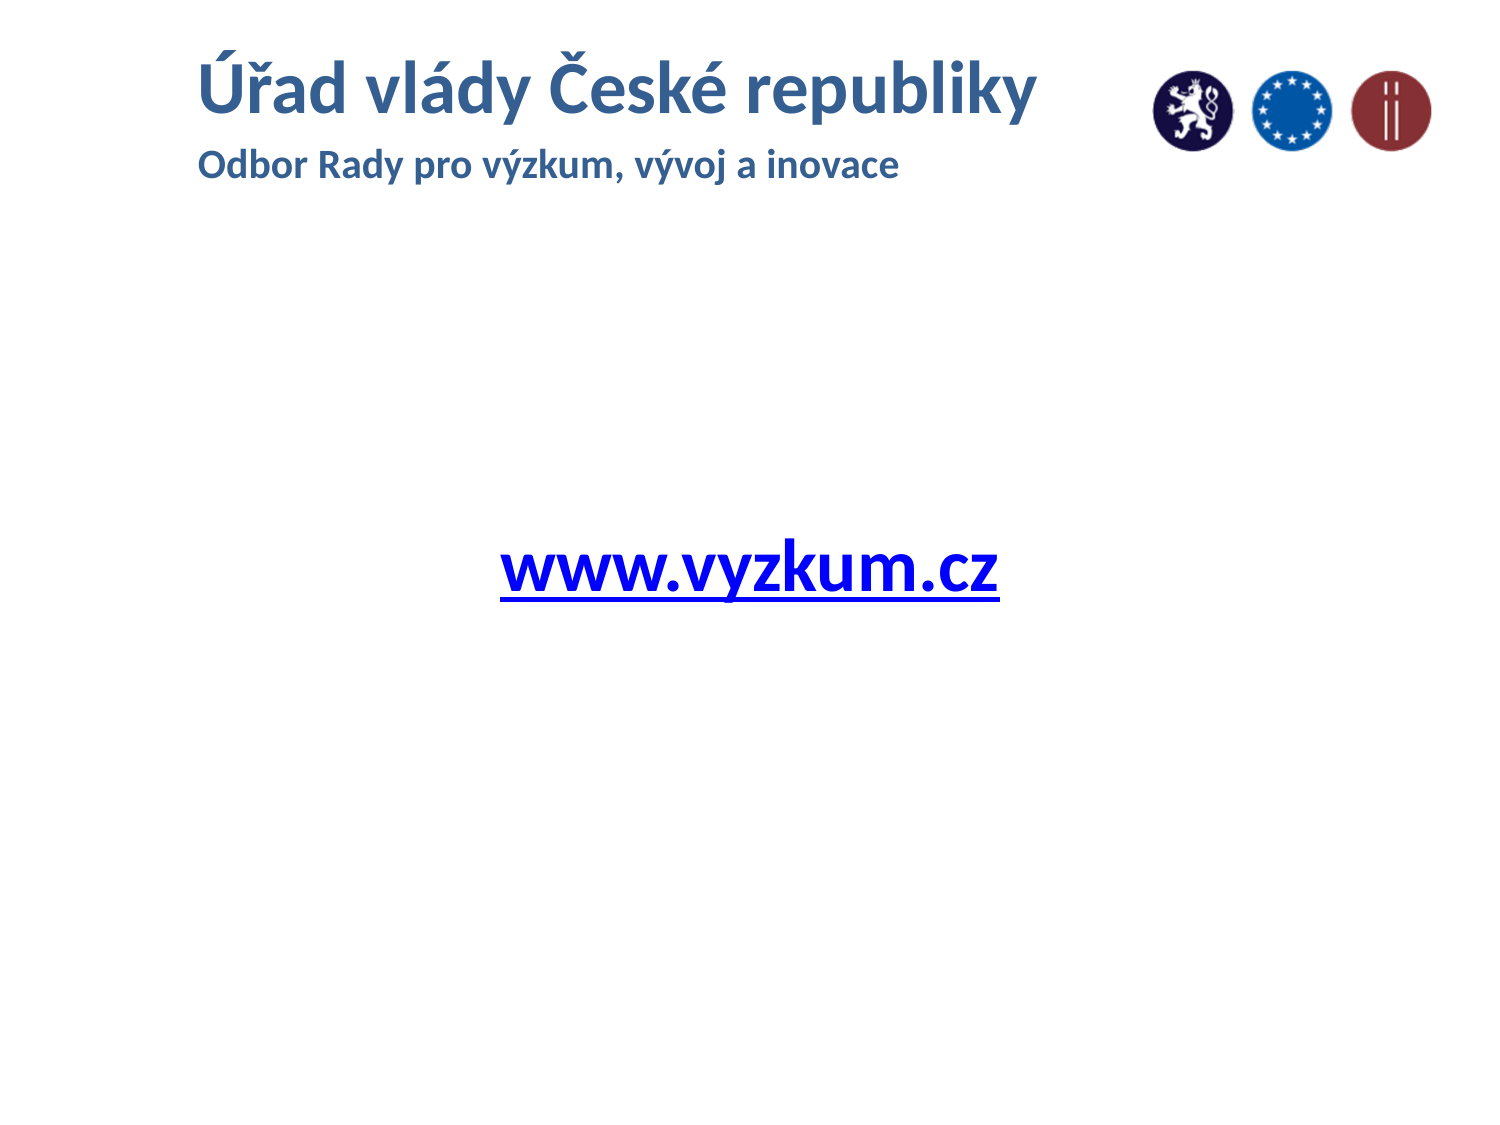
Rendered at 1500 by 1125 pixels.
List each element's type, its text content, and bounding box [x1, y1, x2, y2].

text_box www.vyzkum.cz [485, 509, 1015, 615]
subtitle Úřad vlády České republiky Odbor Rady pro výzkum, vývoj a inovace [183, 30, 1152, 244]
picture [1151, 66, 1435, 155]
text_box [89, 456, 1440, 681]
